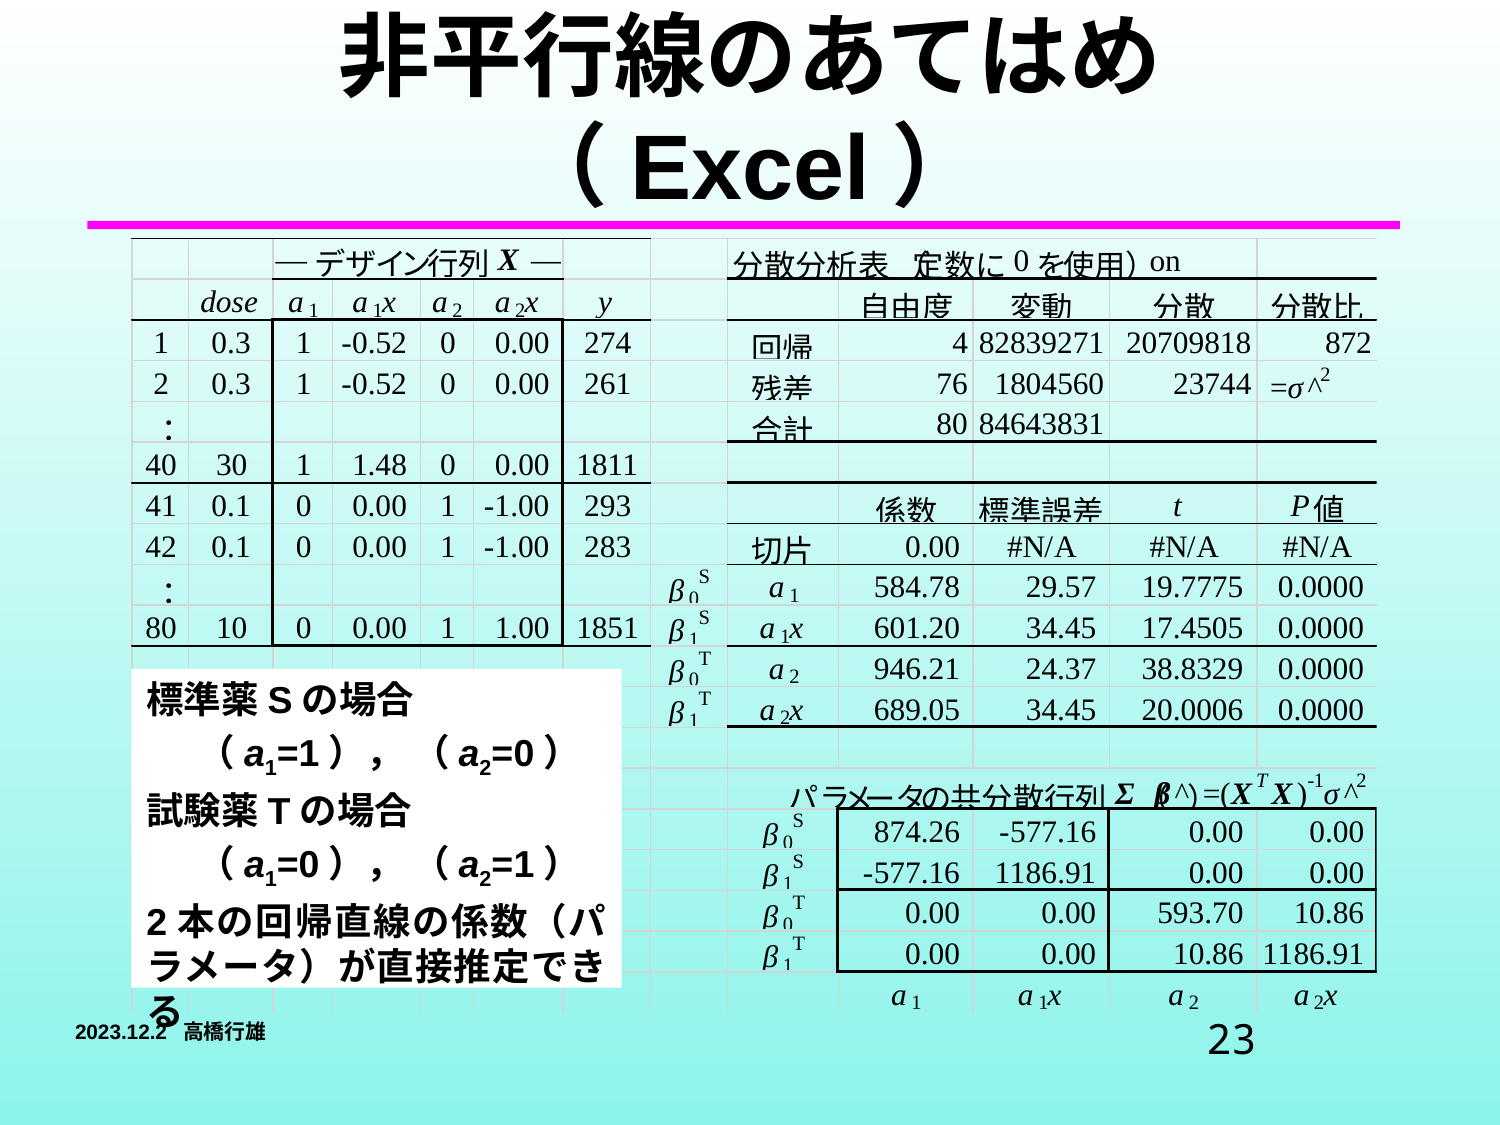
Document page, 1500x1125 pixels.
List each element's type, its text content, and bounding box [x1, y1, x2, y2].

title 非平行線のあてはめ（Excel） [112, 43, 1388, 225]
picture [131, 237, 1379, 1014]
